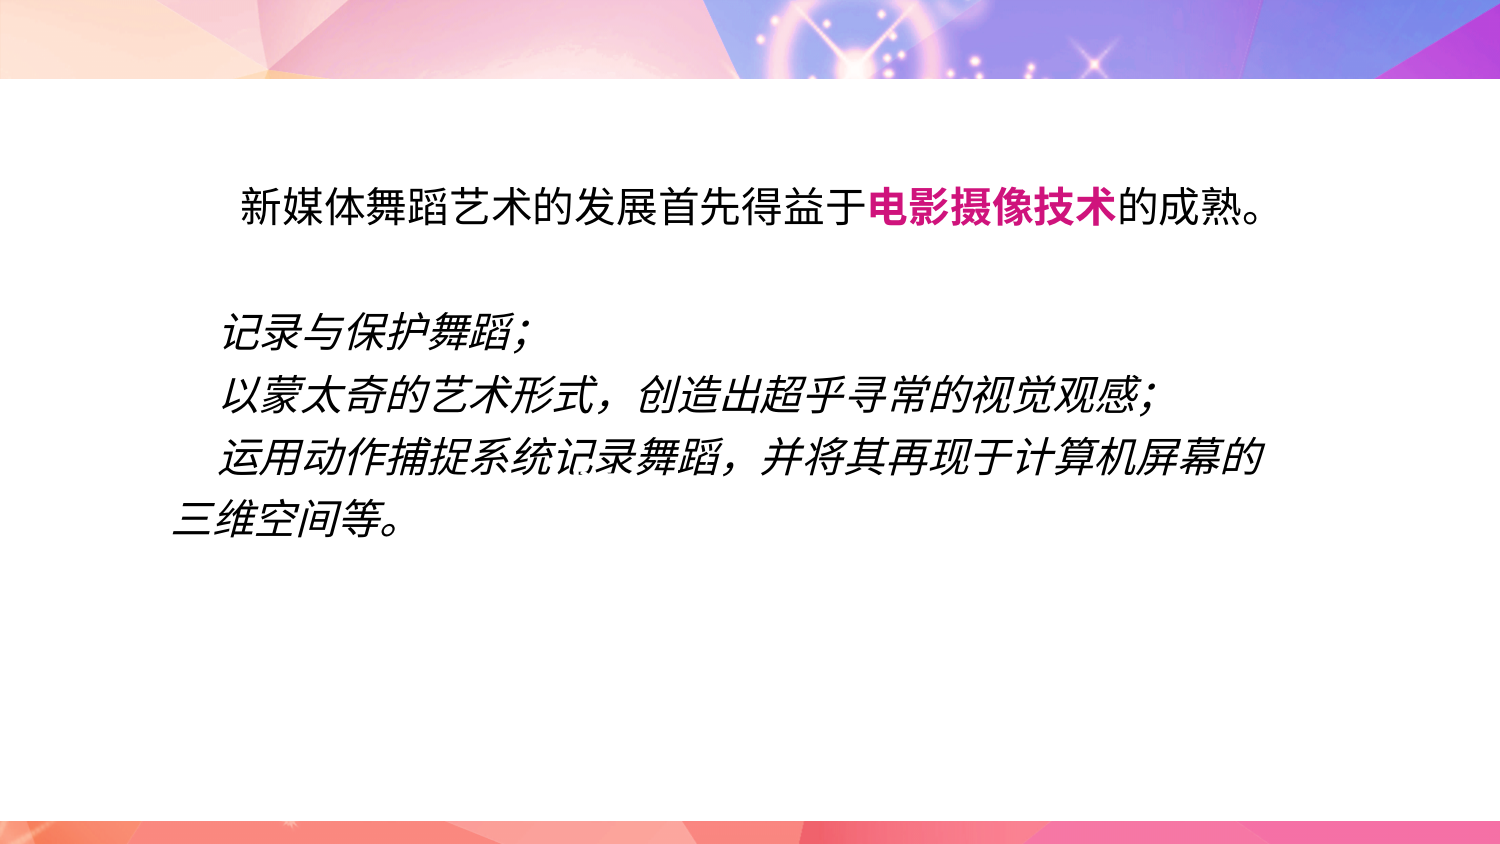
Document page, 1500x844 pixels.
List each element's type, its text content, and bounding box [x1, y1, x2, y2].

text_box 新媒体舞蹈艺术的发展首先得益于电影摄像技术的成熟。 记录与保护舞蹈； 以蒙太奇的艺术形式，创造出超乎寻常的视觉观感； 运用动作捕捉系统记录舞蹈，并将其再现于计算机屏幕的三维空间等。 [155, 161, 1318, 759]
picture [0, 0, 1500, 79]
text_box 成熟 阶段 [490, 456, 677, 552]
picture [0, 821, 1500, 844]
